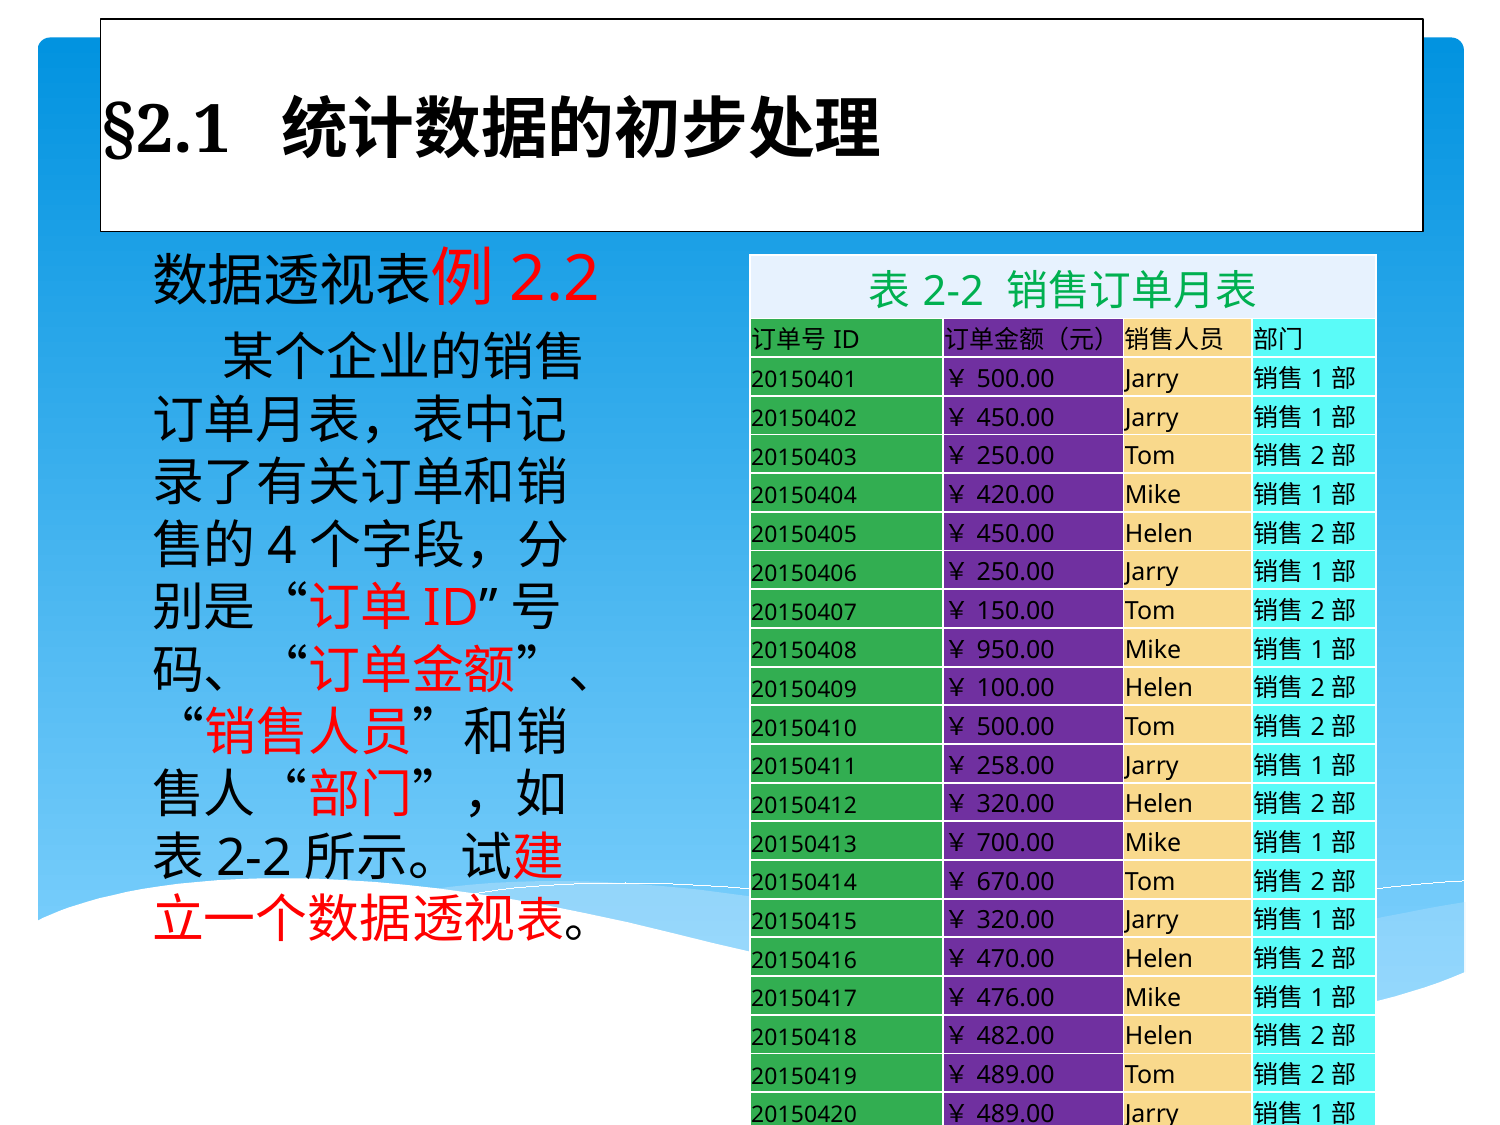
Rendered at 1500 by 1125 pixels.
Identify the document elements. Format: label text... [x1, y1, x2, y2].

table_cell Helen [1124, 513, 1251, 550]
table_cell ￥250.00 [944, 551, 1123, 588]
table_cell 销售2部 [1253, 938, 1375, 975]
table_cell Tom [1124, 590, 1251, 627]
table_cell 销售1部 [1253, 822, 1375, 859]
table_cell 20150412 [751, 784, 942, 820]
table_cell Helen [1124, 938, 1251, 975]
table_cell Jarry [1124, 900, 1251, 936]
table_cell ￥150.00 [944, 590, 1123, 627]
table_cell 20150418 [751, 1016, 942, 1053]
table_cell 销售2部 [1253, 1054, 1375, 1091]
table_cell 销售1部 [1253, 474, 1375, 511]
table_cell 20150408 [751, 629, 942, 666]
table_cell Mike [1124, 977, 1251, 1014]
table_cell 20150402 [751, 397, 942, 434]
table_cell ￥500.00 [944, 358, 1123, 395]
table_cell Tom [1124, 1054, 1251, 1091]
table_cell Jarry [1124, 745, 1251, 782]
table_cell 20150403 [751, 435, 942, 472]
table_cell Jarry [1124, 358, 1251, 395]
table_cell ￥500.00 [944, 706, 1123, 743]
table_cell 销售2部 [1253, 435, 1375, 472]
text_box 数据透视表例2.2 某个企业的销售订单月表，表中记录了有关订单和销售的4个字段，分别是“订单ID”号码、“订单金额”、“销售人员”和销售人“部门”，如表2-2所示。试建立一个数据透视表。 [137, 228, 620, 1024]
table_cell 20150407 [751, 590, 942, 627]
table_cell 20150413 [751, 822, 942, 859]
table_cell ￥320.00 [944, 900, 1123, 936]
table_cell ￥950.00 [944, 629, 1123, 666]
table_cell ￥100.00 [944, 668, 1123, 704]
table_cell Helen [1124, 668, 1251, 704]
table_cell ￥320.00 [944, 784, 1123, 820]
table_cell 销售1部 [1253, 629, 1375, 666]
table_cell Tom [1124, 435, 1251, 472]
table_cell 20150416 [751, 938, 942, 975]
table_cell 20150406 [751, 551, 942, 588]
table_cell 20150401 [751, 358, 942, 395]
table_cell ￥489.00 [944, 1093, 1123, 1125]
table_cell 20150420 [751, 1093, 942, 1125]
table_cell ￥420.00 [944, 474, 1123, 511]
table_cell 销售2部 [1253, 513, 1375, 550]
table_cell 销售人员 [1124, 319, 1251, 356]
table_cell 销售2部 [1253, 590, 1375, 627]
table_header 表2-2 销售订单月表 [751, 256, 1375, 318]
table_cell Mike [1124, 629, 1251, 666]
table_cell Jarry [1124, 397, 1251, 434]
table_cell ￥476.00 [944, 977, 1123, 1014]
table_cell 销售2部 [1253, 784, 1375, 820]
table_cell 销售1部 [1253, 551, 1375, 588]
table_cell ￥258.00 [944, 745, 1123, 782]
table_cell Jarry [1124, 551, 1251, 588]
title §2.1 统计数据的初步处理 [100, 19, 1424, 232]
table_cell Tom [1124, 706, 1251, 743]
table_cell Jarry [1124, 1093, 1251, 1125]
table_cell 销售2部 [1253, 668, 1375, 704]
table_cell 20150404 [751, 474, 942, 511]
table_cell ￥250.00 [944, 435, 1123, 472]
table_cell 销售1部 [1253, 900, 1375, 936]
table_cell ￥450.00 [944, 397, 1123, 434]
table_cell Mike [1124, 822, 1251, 859]
table_cell 销售1部 [1253, 977, 1375, 1014]
table_cell ￥450.00 [944, 513, 1123, 550]
table_cell 销售2部 [1253, 861, 1375, 898]
table_cell 20150410 [751, 706, 942, 743]
table_cell 销售2部 [1253, 706, 1375, 743]
table_cell 20150405 [751, 513, 942, 550]
table_cell 20150411 [751, 745, 942, 782]
table_cell 销售1部 [1253, 397, 1375, 434]
table_cell Mike [1124, 474, 1251, 511]
table_cell 销售1部 [1253, 358, 1375, 395]
table_cell ￥489.00 [944, 1054, 1123, 1091]
table_cell ￥670.00 [944, 861, 1123, 898]
table_cell 销售1部 [1253, 745, 1375, 782]
table_cell 订单金额（元） [944, 319, 1123, 356]
table_cell ￥482.00 [944, 1016, 1123, 1053]
table_cell 20150414 [751, 861, 942, 898]
table_cell 20150409 [751, 668, 942, 704]
table_cell 销售2部 [1253, 1016, 1375, 1053]
table_cell 订单号ID [751, 319, 942, 356]
table_cell 20150415 [751, 900, 942, 936]
table_cell 20150419 [751, 1054, 942, 1091]
table_cell Helen [1124, 784, 1251, 820]
table_cell ￥700.00 [944, 822, 1123, 859]
table_cell Helen [1124, 1016, 1251, 1053]
table_cell 20150417 [751, 977, 942, 1014]
table_cell 销售1部 [1253, 1093, 1375, 1125]
table_cell 部门 [1253, 319, 1375, 356]
table_cell Tom [1124, 861, 1251, 898]
table_cell ￥470.00 [944, 938, 1123, 975]
